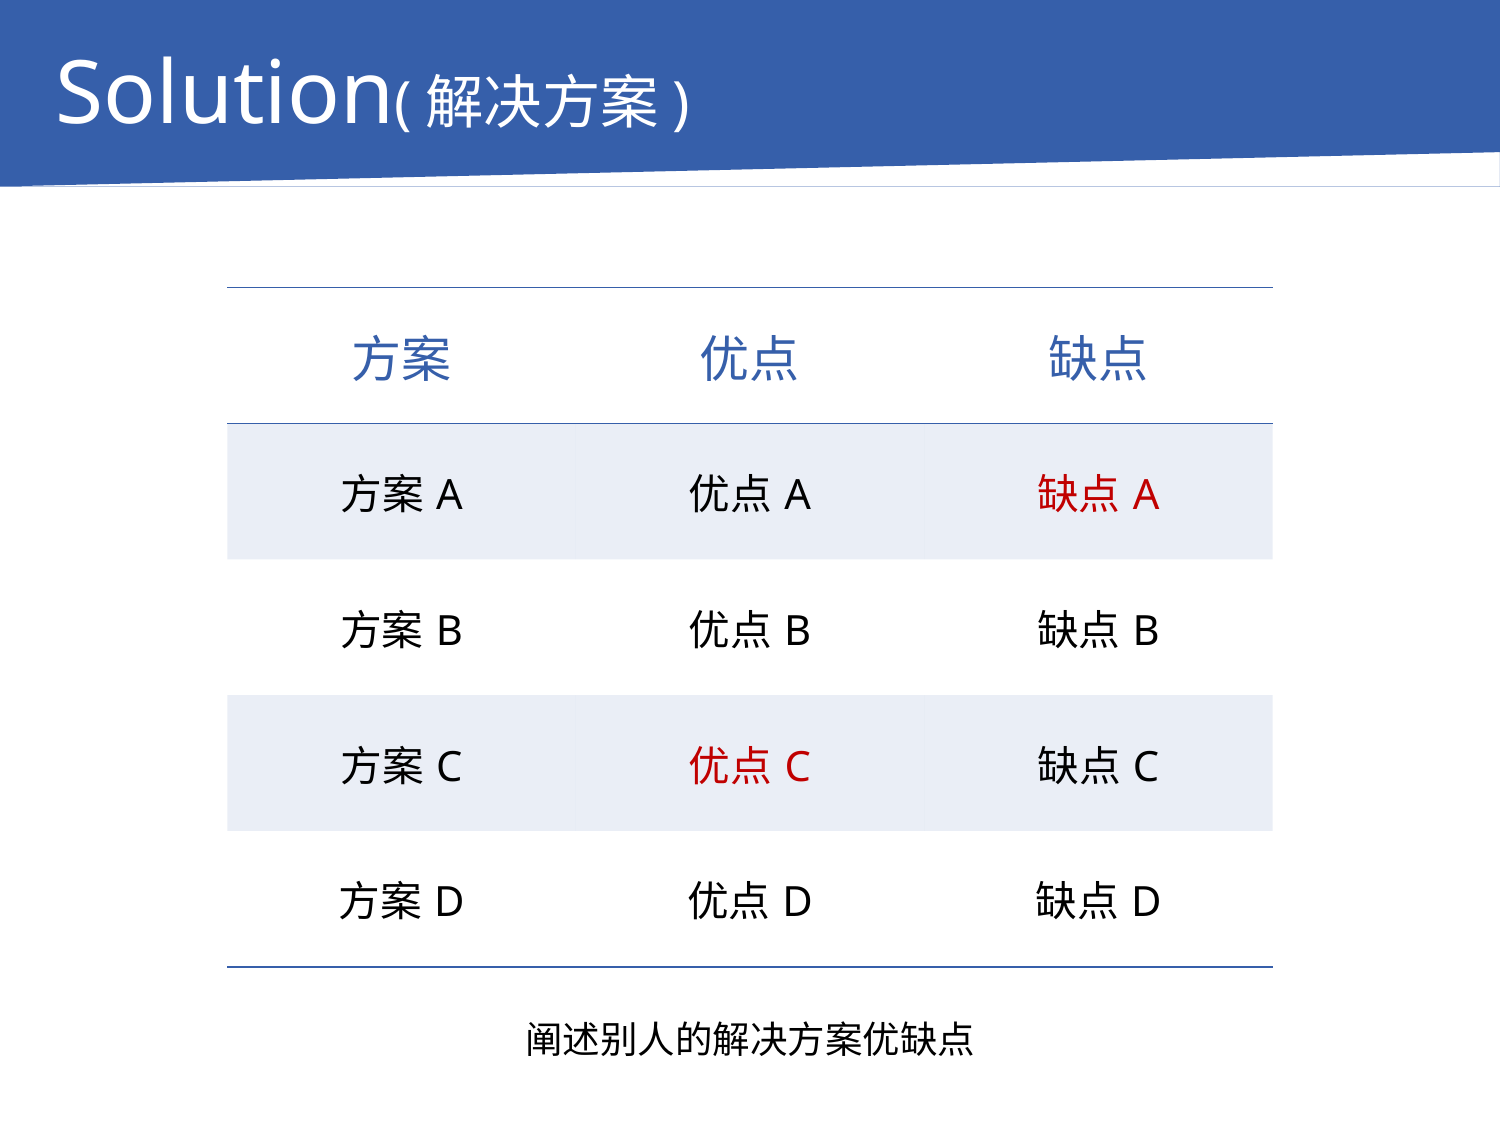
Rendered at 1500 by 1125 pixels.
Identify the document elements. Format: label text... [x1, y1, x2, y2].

table_cell 方案D [227, 831, 576, 966]
table_cell 方案C [227, 695, 576, 831]
table_cell 缺点A [924, 424, 1273, 559]
table_header 缺点 [924, 288, 1273, 423]
table_cell 优点B [576, 559, 924, 695]
text_box 阐述别人的解决方案优缺点 [130, 1009, 1370, 1069]
table_cell 优点A [576, 424, 924, 559]
table_cell 优点C [576, 695, 924, 831]
table_cell 缺点D [924, 831, 1273, 966]
table_cell 缺点B [924, 559, 1273, 695]
table_cell 方案A [227, 424, 576, 559]
table_cell 缺点C [924, 695, 1273, 831]
table_cell 优点D [576, 831, 924, 966]
list Solution(解决方案) [40, 40, 1405, 141]
table_header 方案 [227, 288, 576, 423]
table_header 优点 [576, 288, 924, 423]
table_cell 方案B [227, 559, 576, 695]
